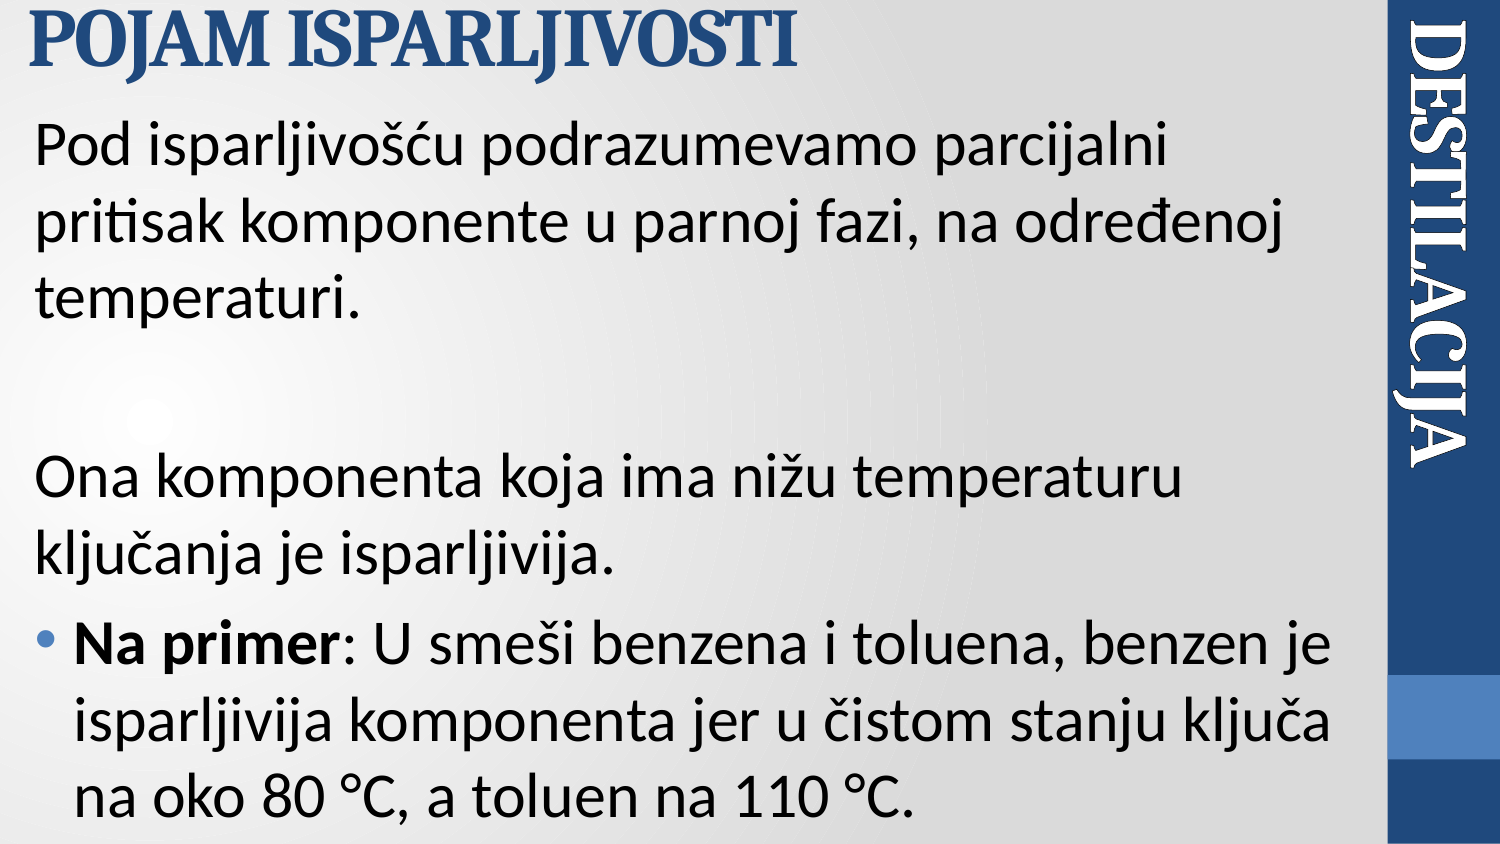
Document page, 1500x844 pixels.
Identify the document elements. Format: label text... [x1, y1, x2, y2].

text_box POJAM ISPARLJIVOSTI [12, 9, 850, 57]
list Pod isparljivošću podrazumevamo parcijalni pritisak komponente u parnoj fazi, na određenoj temperaturi. Ona komponenta koja ima nižu temperaturu ključanja je isparljivija. Na primer: U smeši benzena i toluena, benzen je isparljivija komponenta jer u čistom stanju ključa na oko 80 °C, a toluen na 110 °C. [0, 93, 1375, 844]
title DESTILACIJA [1412, 2, 1476, 631]
